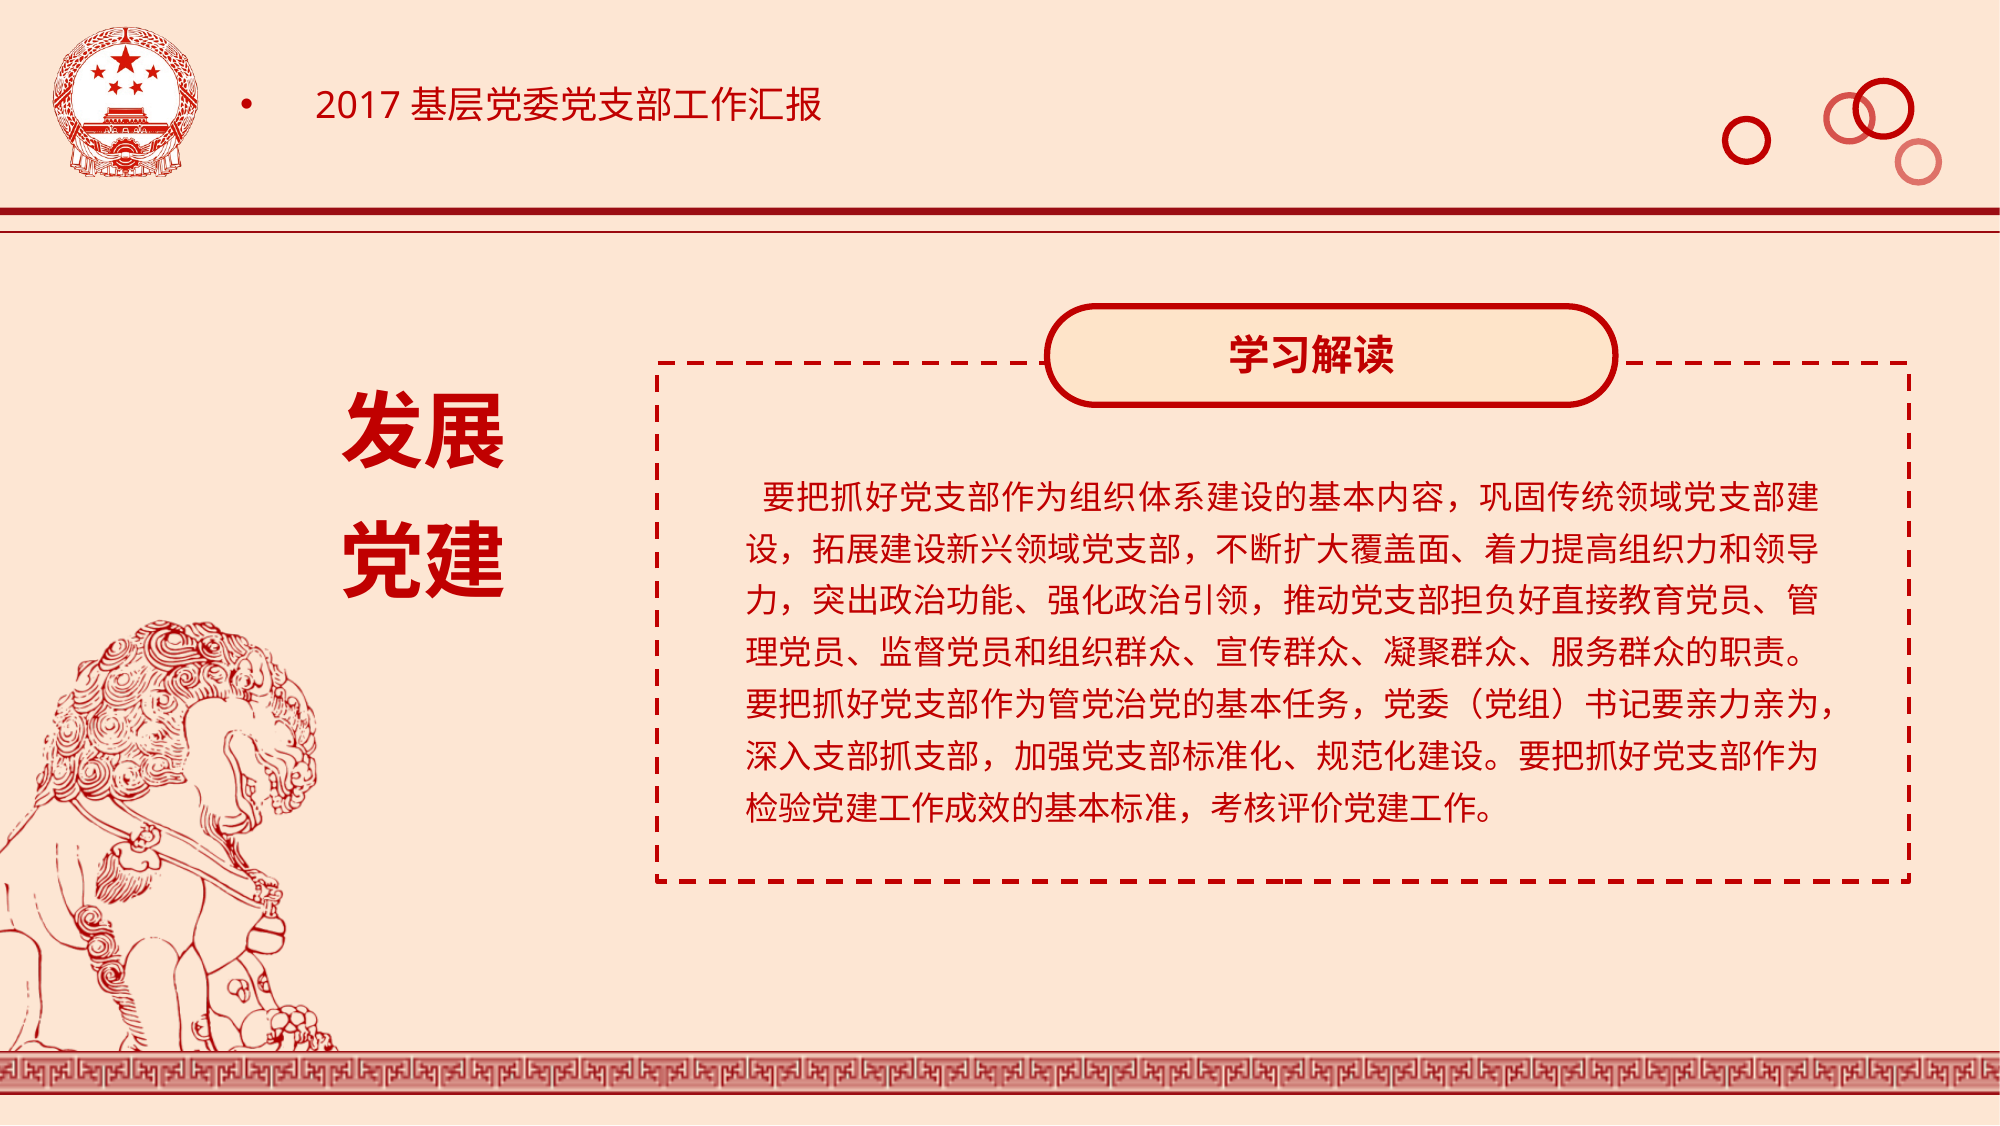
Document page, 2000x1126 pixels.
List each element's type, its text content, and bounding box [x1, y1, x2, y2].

text_box 发展 党建 [329, 342, 615, 599]
text_box [655, 361, 1911, 599]
text_box 要把抓好党支部作为组织体系建设的基本内容，巩固传统领域党支部建设，拓展建设新兴领域党支部，不断扩大覆盖面、着力提高组织力和领导力，突出政治功能、强化政治引领，推动党支部担负好直接教育党员、管理党员、监督党员和组织群众、宣传群众、凝聚群众、服务群众的职责。要把抓好党支部作为管党治党的基本任务，党委（党组）书记要亲力亲为，深入支部抓支部，加强党支部标准化、规范化建设。要把抓好党支部作为检验党建工作成效的基本标准，考核评价党建工作。 [734, 458, 1833, 599]
list 2017基层党委党支部工作汇报 [220, 71, 1142, 166]
text_box 学习解读 [1213, 321, 1411, 387]
picture [44, 19, 208, 181]
text_box [1044, 304, 1618, 407]
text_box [0, 602, 2000, 1095]
